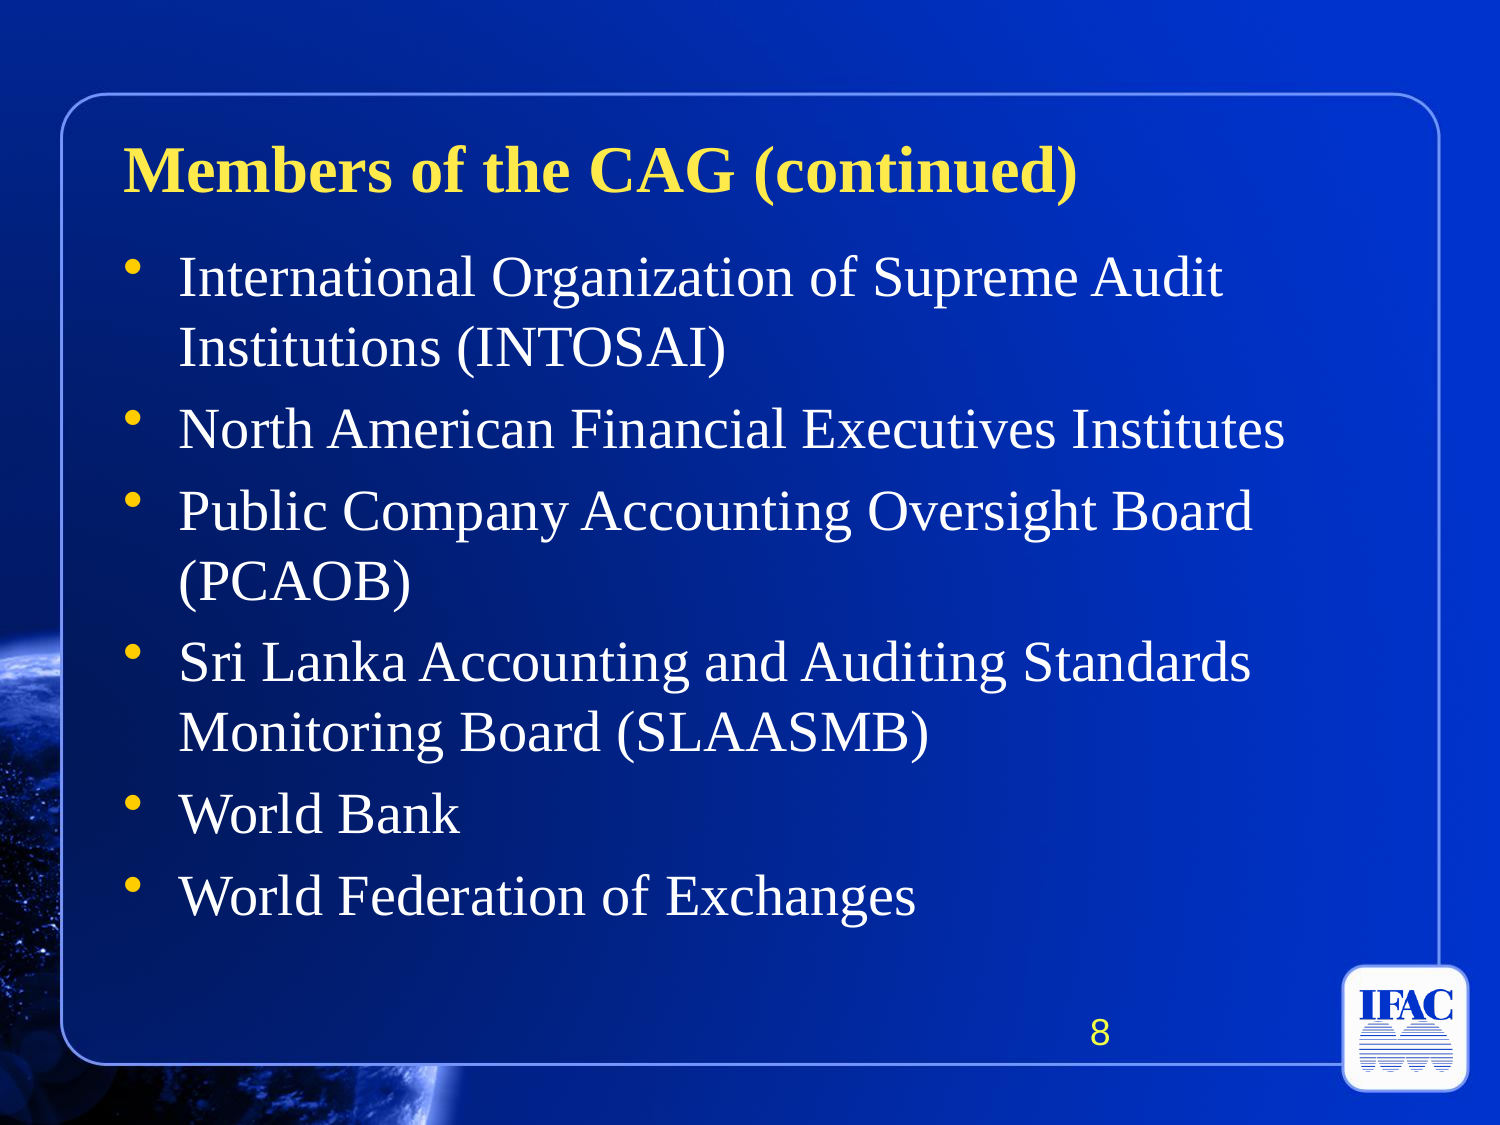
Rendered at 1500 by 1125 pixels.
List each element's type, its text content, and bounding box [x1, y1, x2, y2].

list Members of the CAG (continued) [107, 118, 1411, 215]
text_box 8 [1074, 1001, 1425, 1080]
picture [0, 0, 1500, 1125]
list International Organization of Supreme Audit Institutions (INTOSAI) North American Financial Executives Institutes Public Company Accounting Oversight Board (PCAOB) Sri Lanka Accounting and Auditing Standards Monitoring Board (SLAASMB) World Bank World Federation of Exchanges [107, 230, 1411, 1048]
